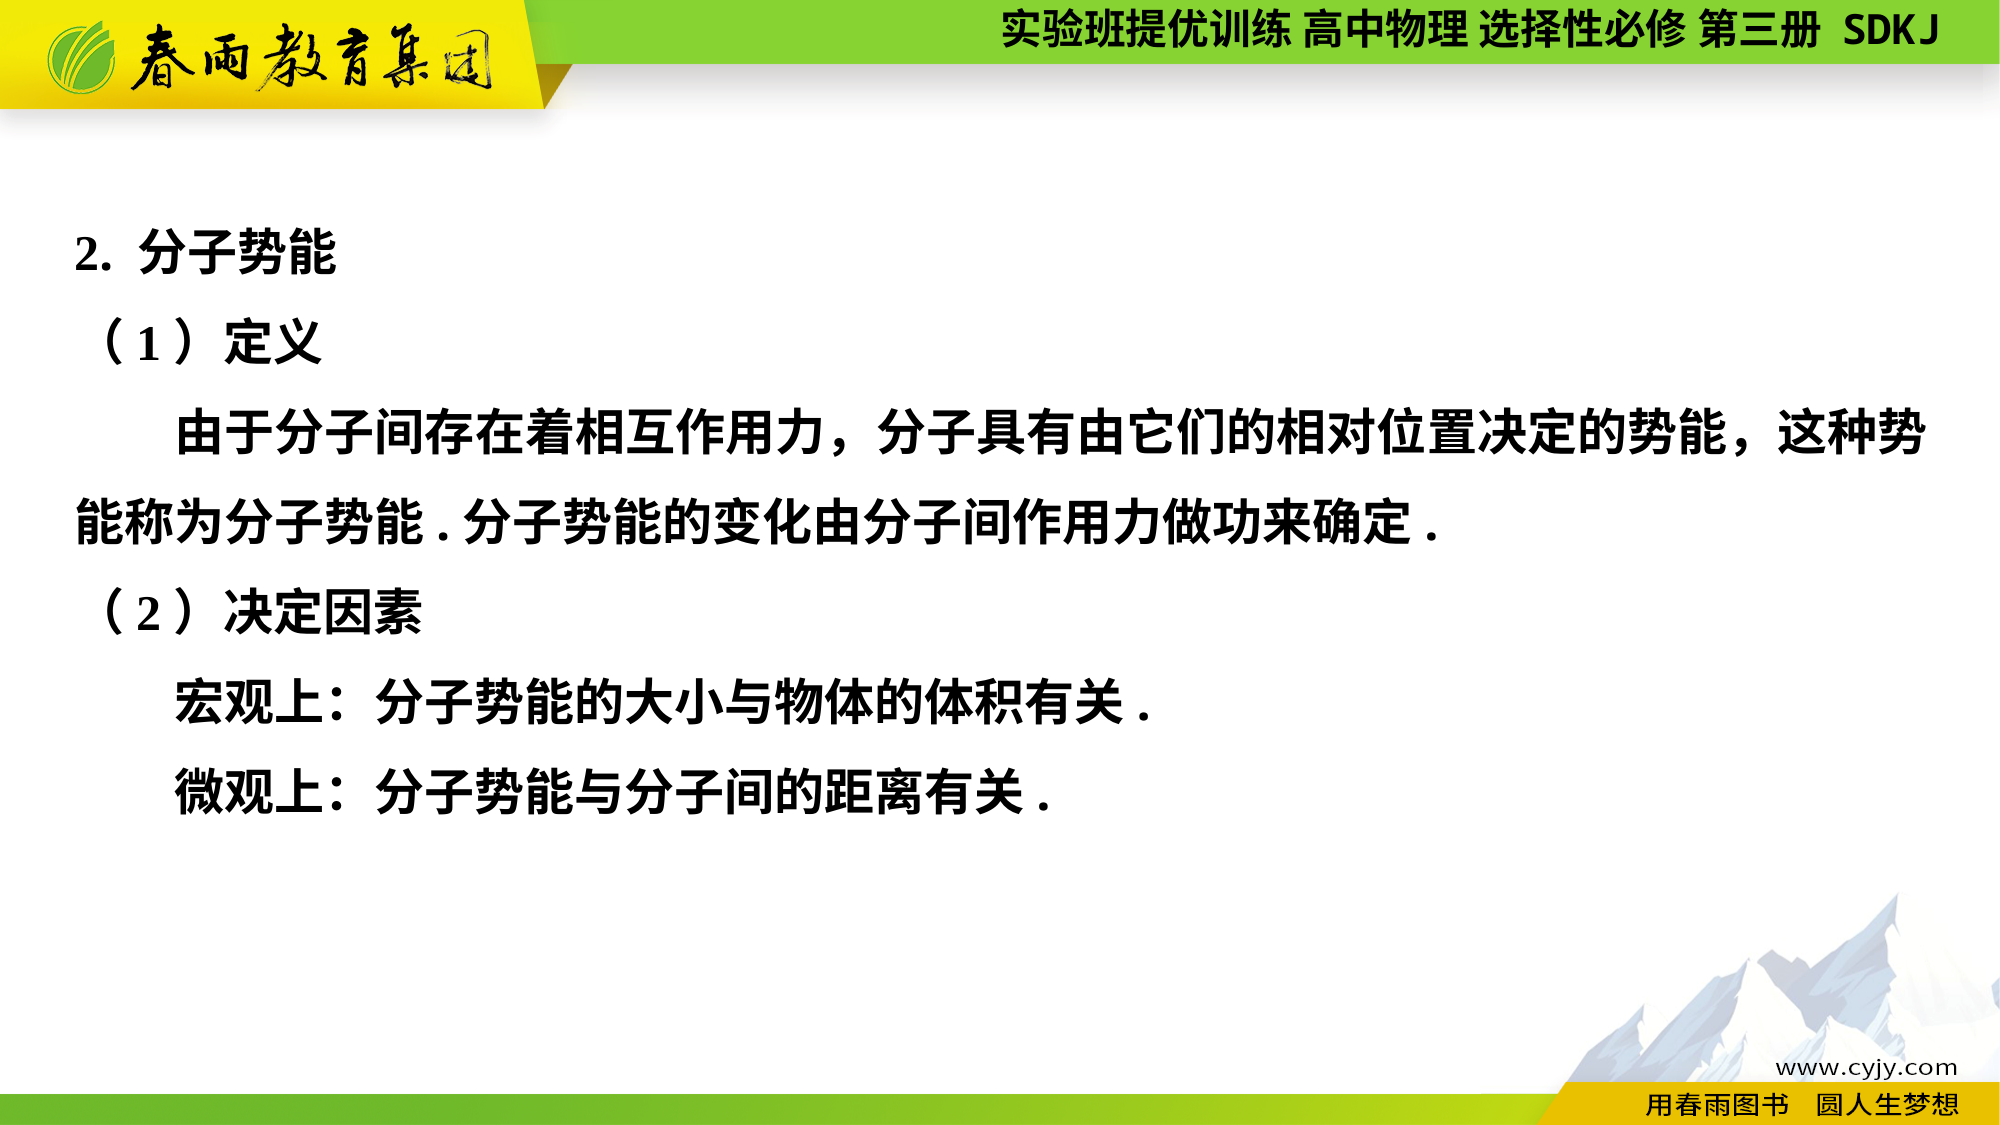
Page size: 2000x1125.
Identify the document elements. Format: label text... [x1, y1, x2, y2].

list 2. 分子势能 （1）定义 由于分子间存在着相互作用力，分子具有由它们的相对位置决定的势能，这种势能称为分子势能.分子势能的变化由分子间作用力做功来确定. （2）决定因素 宏观上：分子势能的大小与物体的体积有关. 微观上：分子势能与分子间的距离有关. [59, 182, 1944, 823]
picture [0, 0, 2000, 1125]
